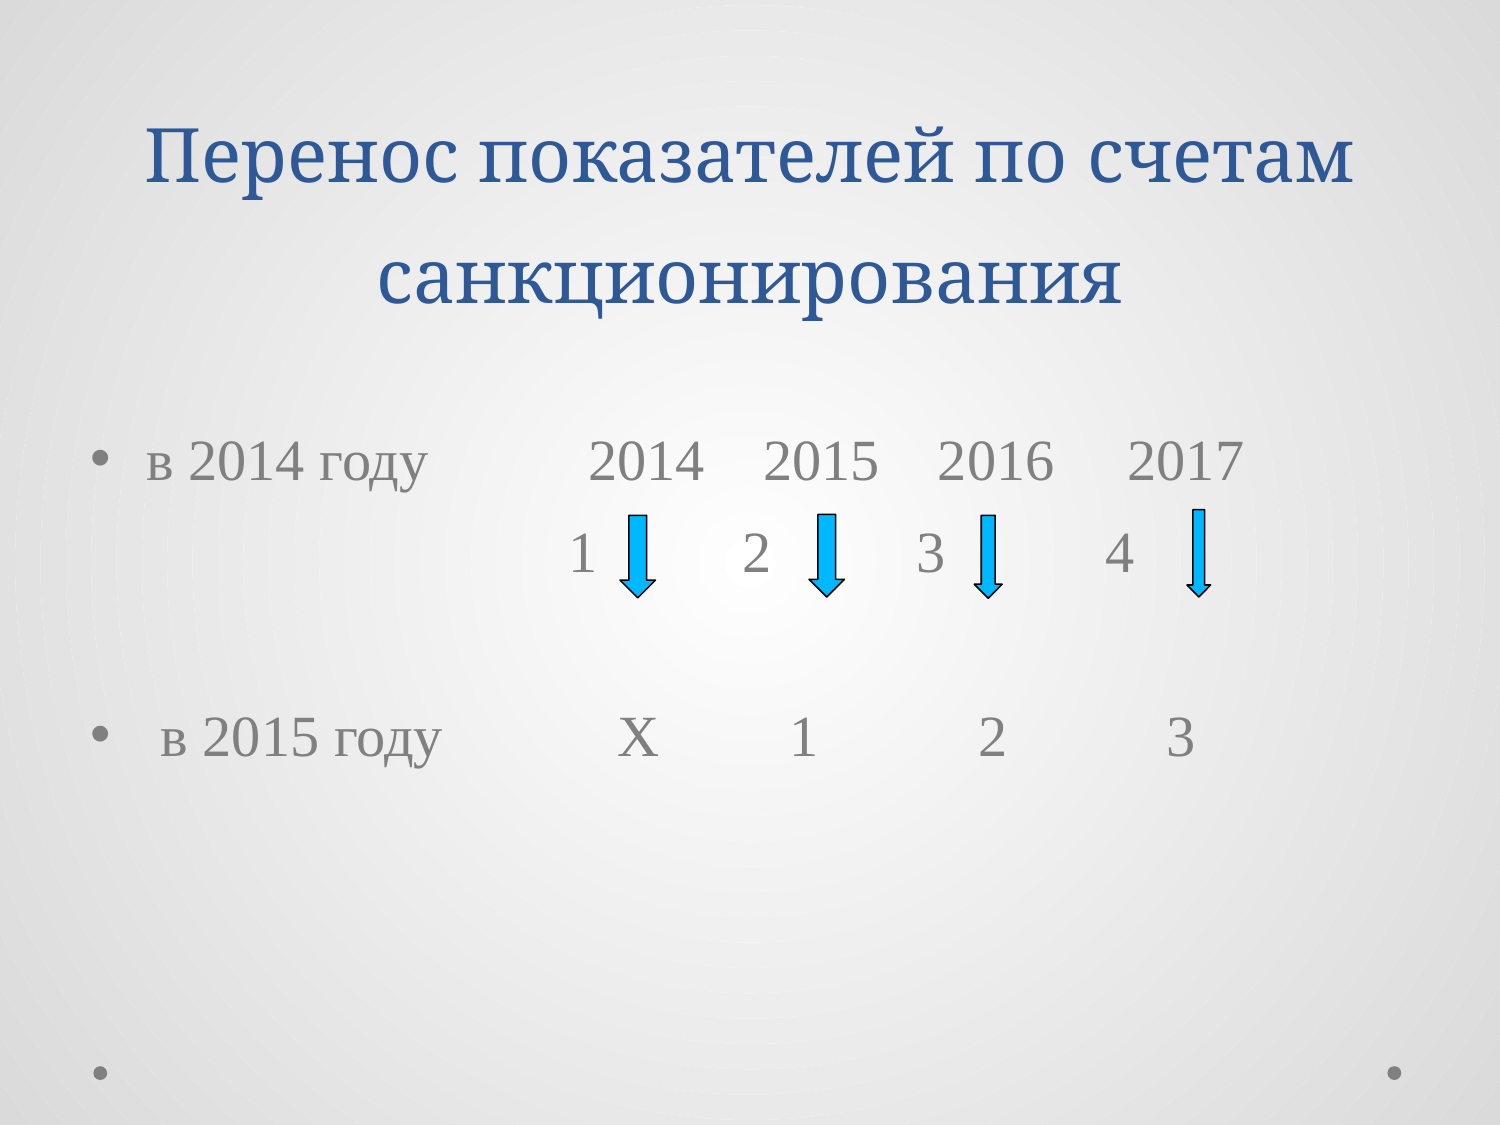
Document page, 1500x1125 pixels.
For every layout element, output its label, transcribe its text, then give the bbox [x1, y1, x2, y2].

title Перенос показателей по счетам санкционирования [75, 90, 1425, 262]
text_box [974, 515, 1003, 599]
text_box [808, 514, 845, 597]
text_box [620, 515, 656, 598]
text_box [1187, 509, 1211, 597]
list в 2014 году 2014 2015 2016 2017 1 2 3 4 в 2015 году Х 1 2 3 [75, 262, 1425, 1005]
